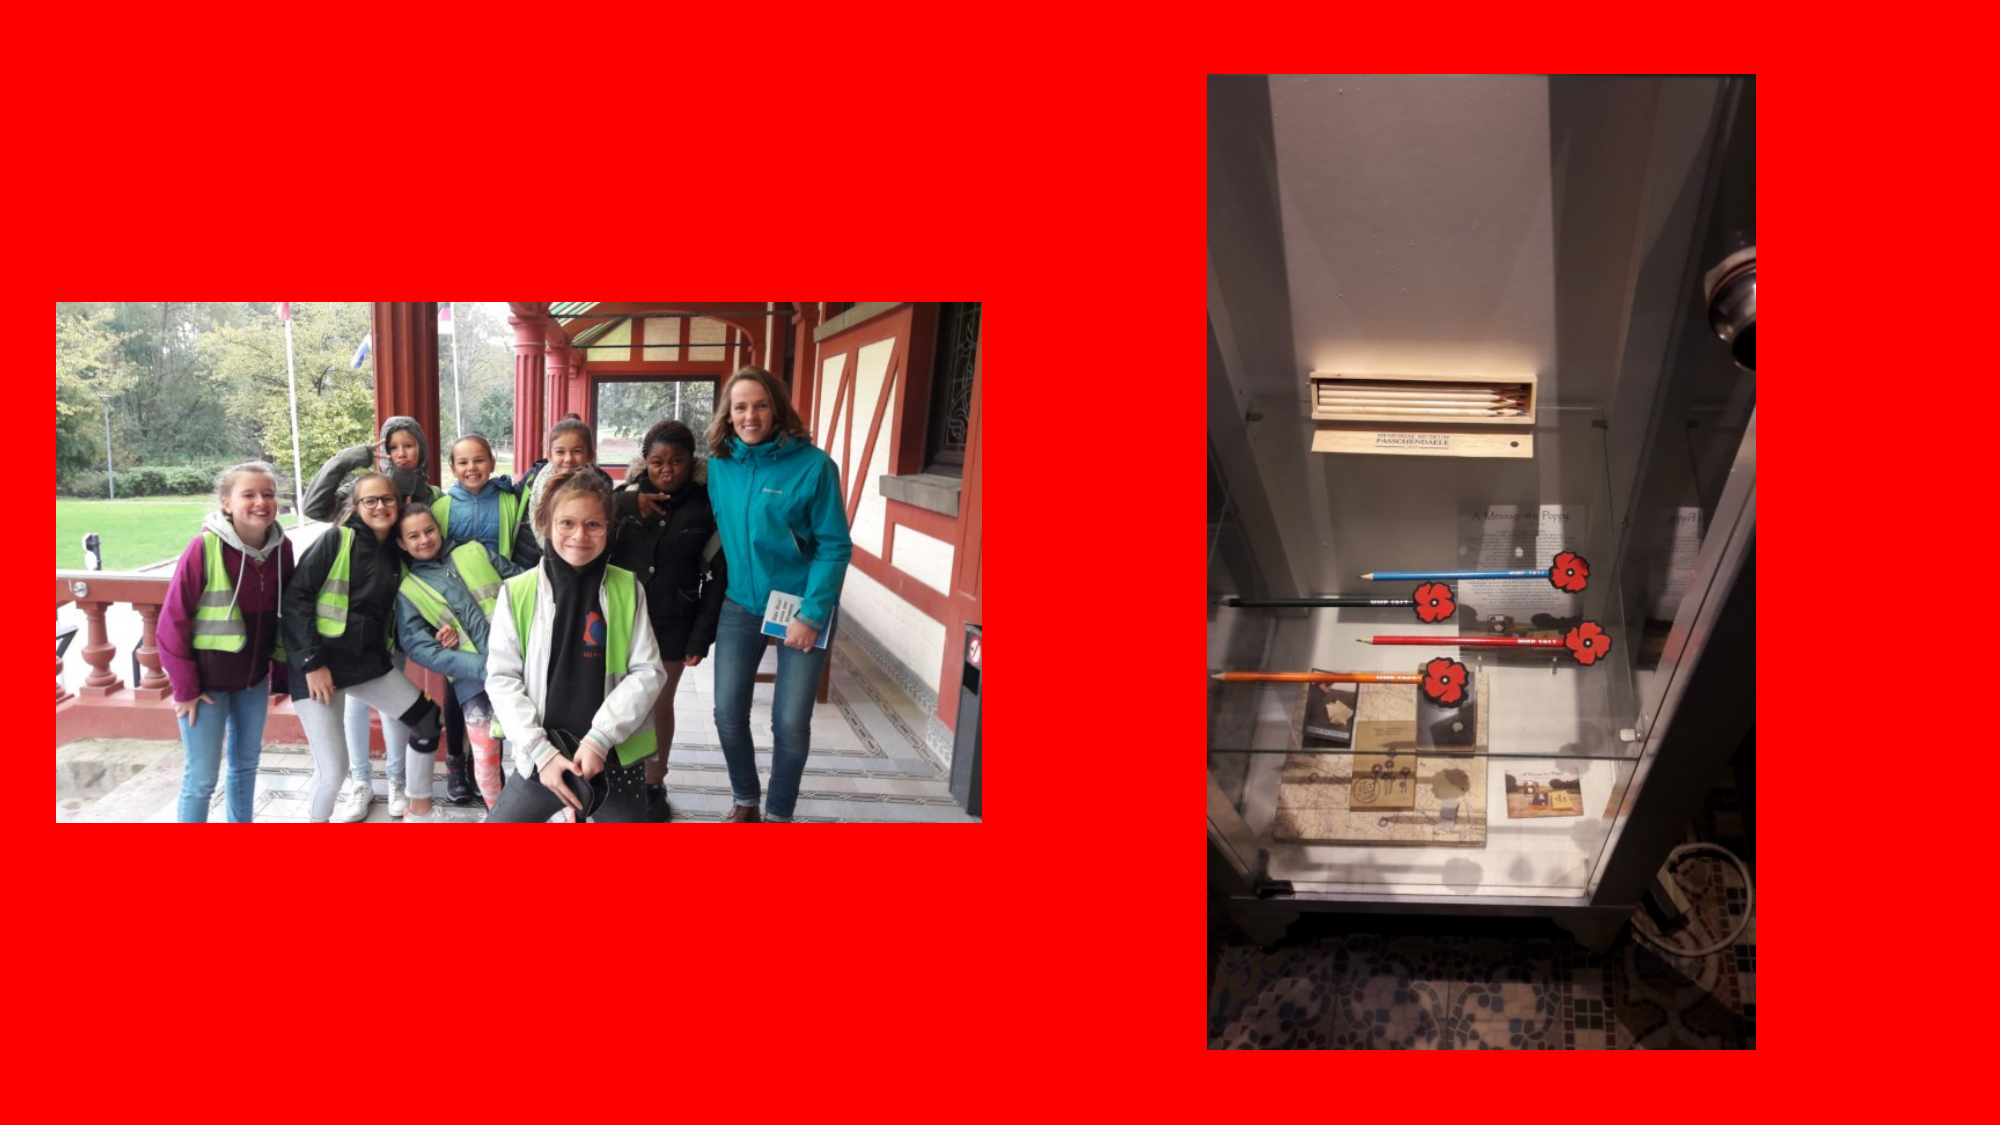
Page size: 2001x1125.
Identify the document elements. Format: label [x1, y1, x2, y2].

picture [56, 302, 982, 823]
picture [1206, 74, 1756, 1050]
